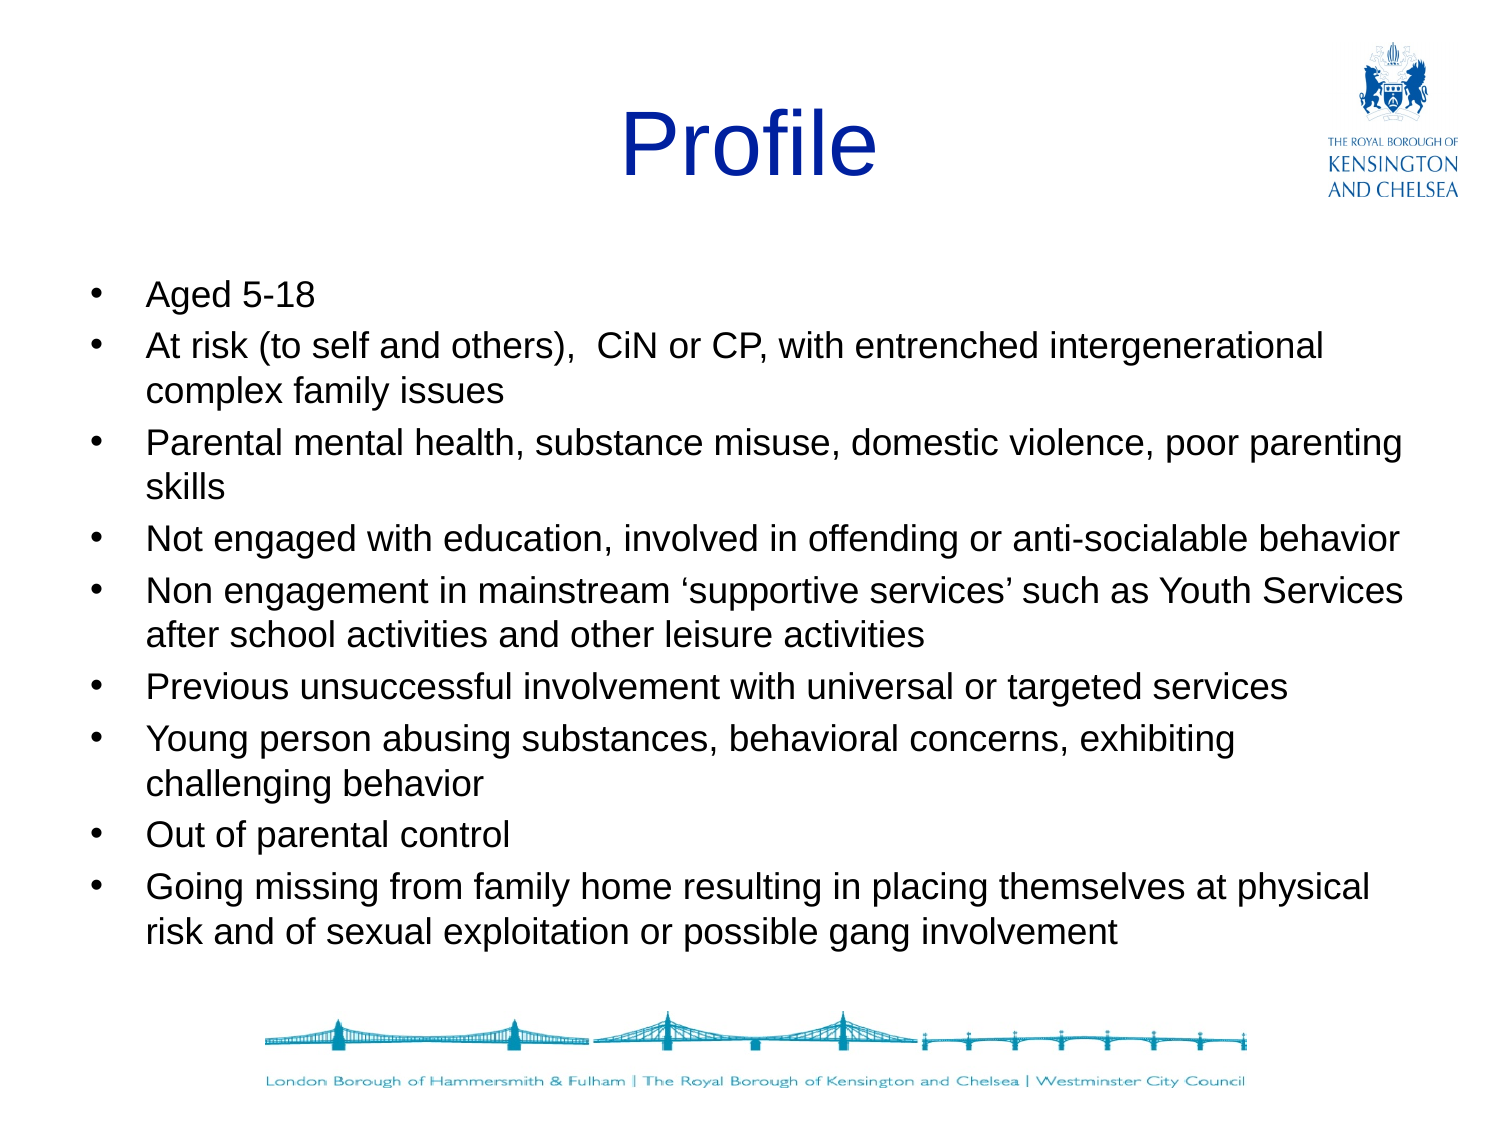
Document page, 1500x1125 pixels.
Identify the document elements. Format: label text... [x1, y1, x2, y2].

list Aged 5-18 At risk (to self and others), CiN or CP, with entrenched intergenerational complex family issues Parental mental health, substance misuse, domestic violence, poor parenting skills Not engaged with education, involved in offending or anti-socialable behavior Non engagement in mainstream ‘supportive services’ such as Youth Services after school activities and other leisure activities Previous unsuccessful involvement with universal or targeted services Young person abusing substances, behavioral concerns, exhibiting challenging behavior Out of parental control Going missing from family home resulting in placing themselves at physical risk and of sexual exploitation or possible gang involvement [75, 262, 1425, 1005]
title Profile [75, 45, 1425, 233]
picture [1328, 42, 1458, 197]
picture [265, 1011, 1247, 1089]
